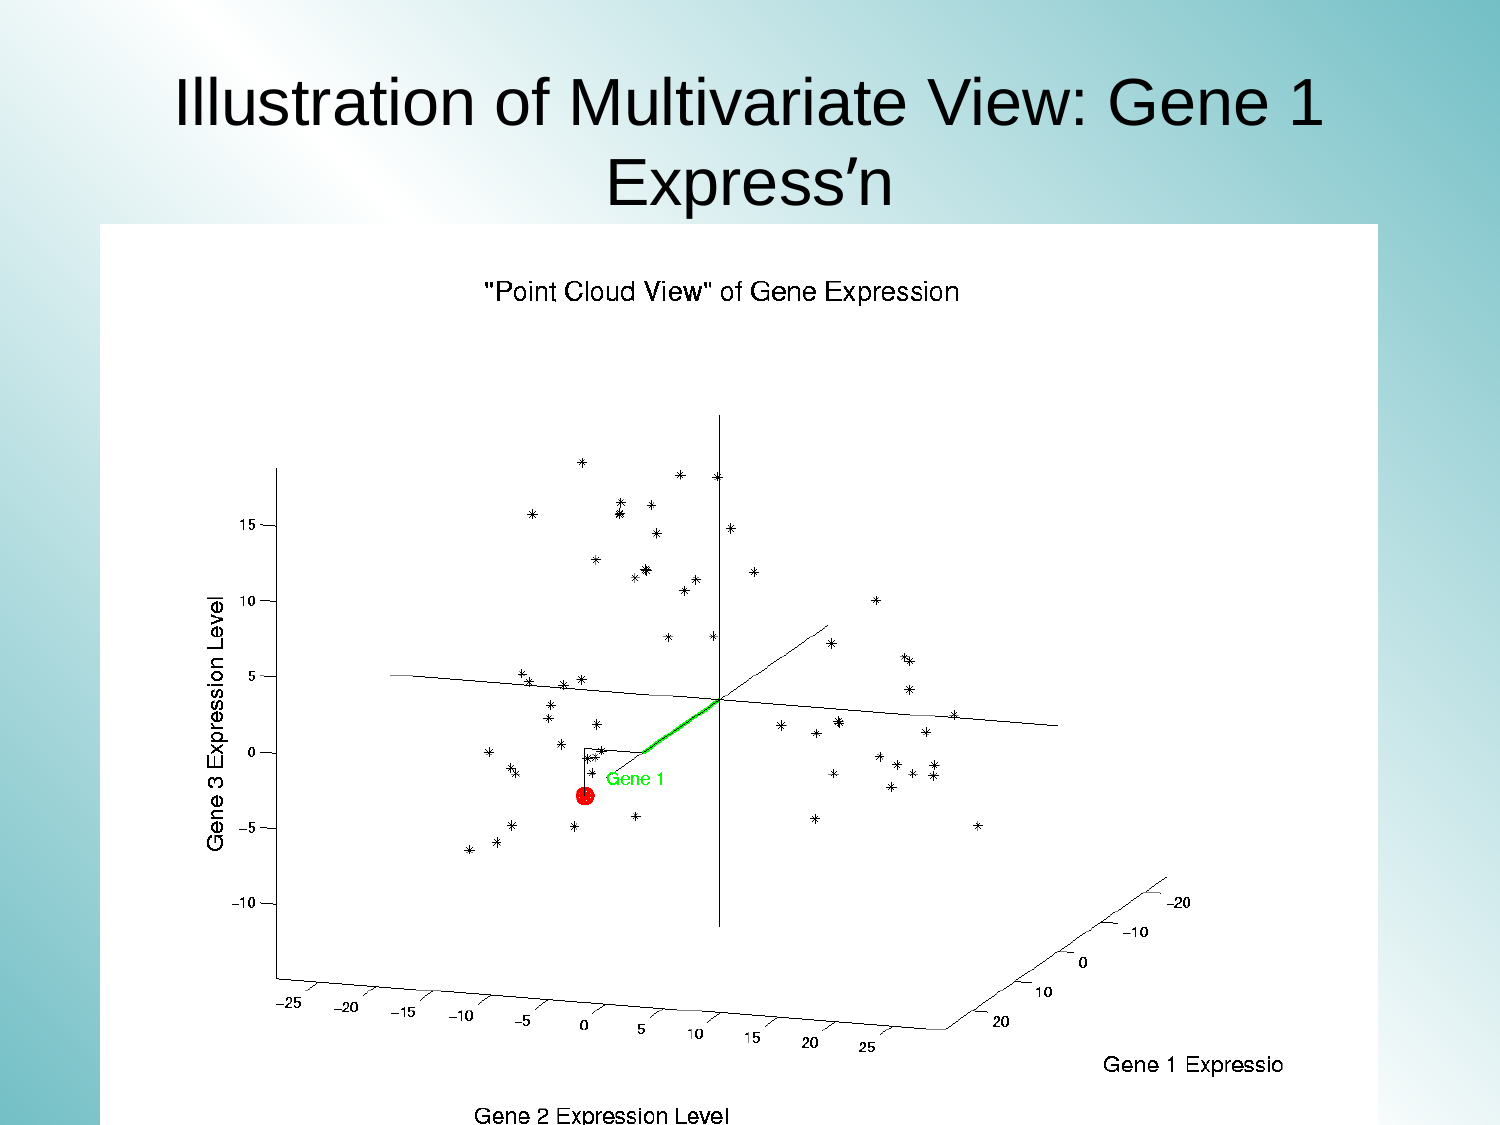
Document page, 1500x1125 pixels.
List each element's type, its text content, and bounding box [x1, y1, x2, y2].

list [99, 224, 1378, 1125]
title Illustration of Multivariate View: Gene 1 Express’n [37, 45, 1463, 233]
